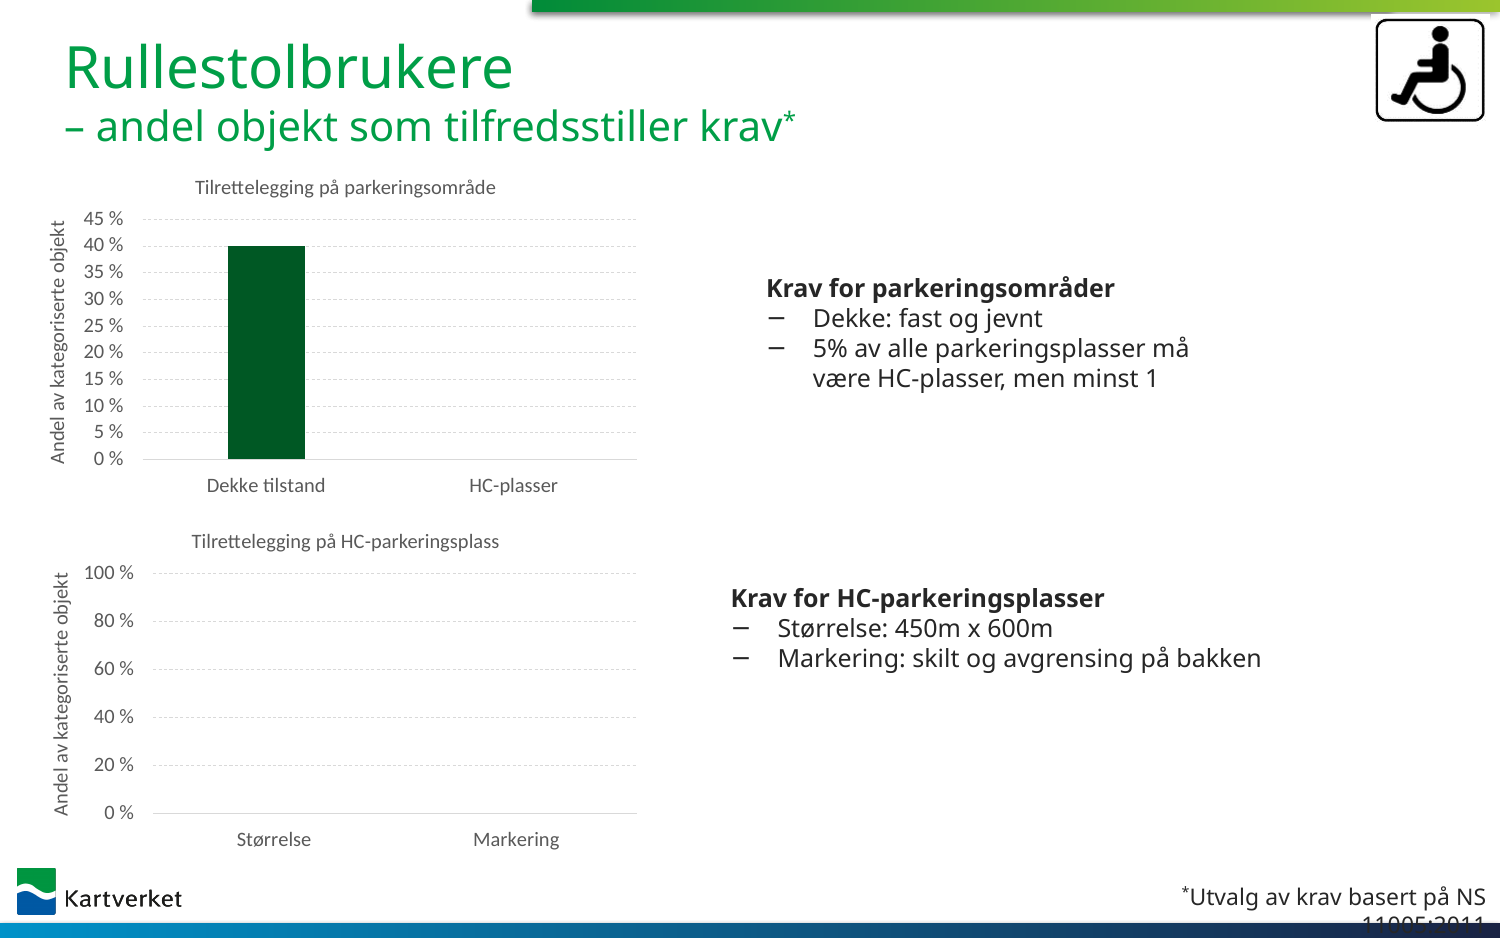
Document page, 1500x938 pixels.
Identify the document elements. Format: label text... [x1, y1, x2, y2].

text_box Krav for parkeringsområder Dekke: fast og jevnt 5% av alle parkeringsplasser må være HC-plasser, men minst 1 [751, 264, 1232, 400]
text_box Krav for HC-parkeringsplasser Størrelse: 450m x 600m Markering: skilt og avgrensing på bakken [715, 574, 1278, 680]
picture [1371, 13, 1491, 127]
text_box *Utvalg av krav basert på NS 11005:2011 [1068, 873, 1500, 938]
picture [41, 166, 650, 505]
picture [41, 520, 650, 859]
text_box Rullestolbrukere – andel objekt som tilfredsstiller krav* [49, 23, 1431, 158]
